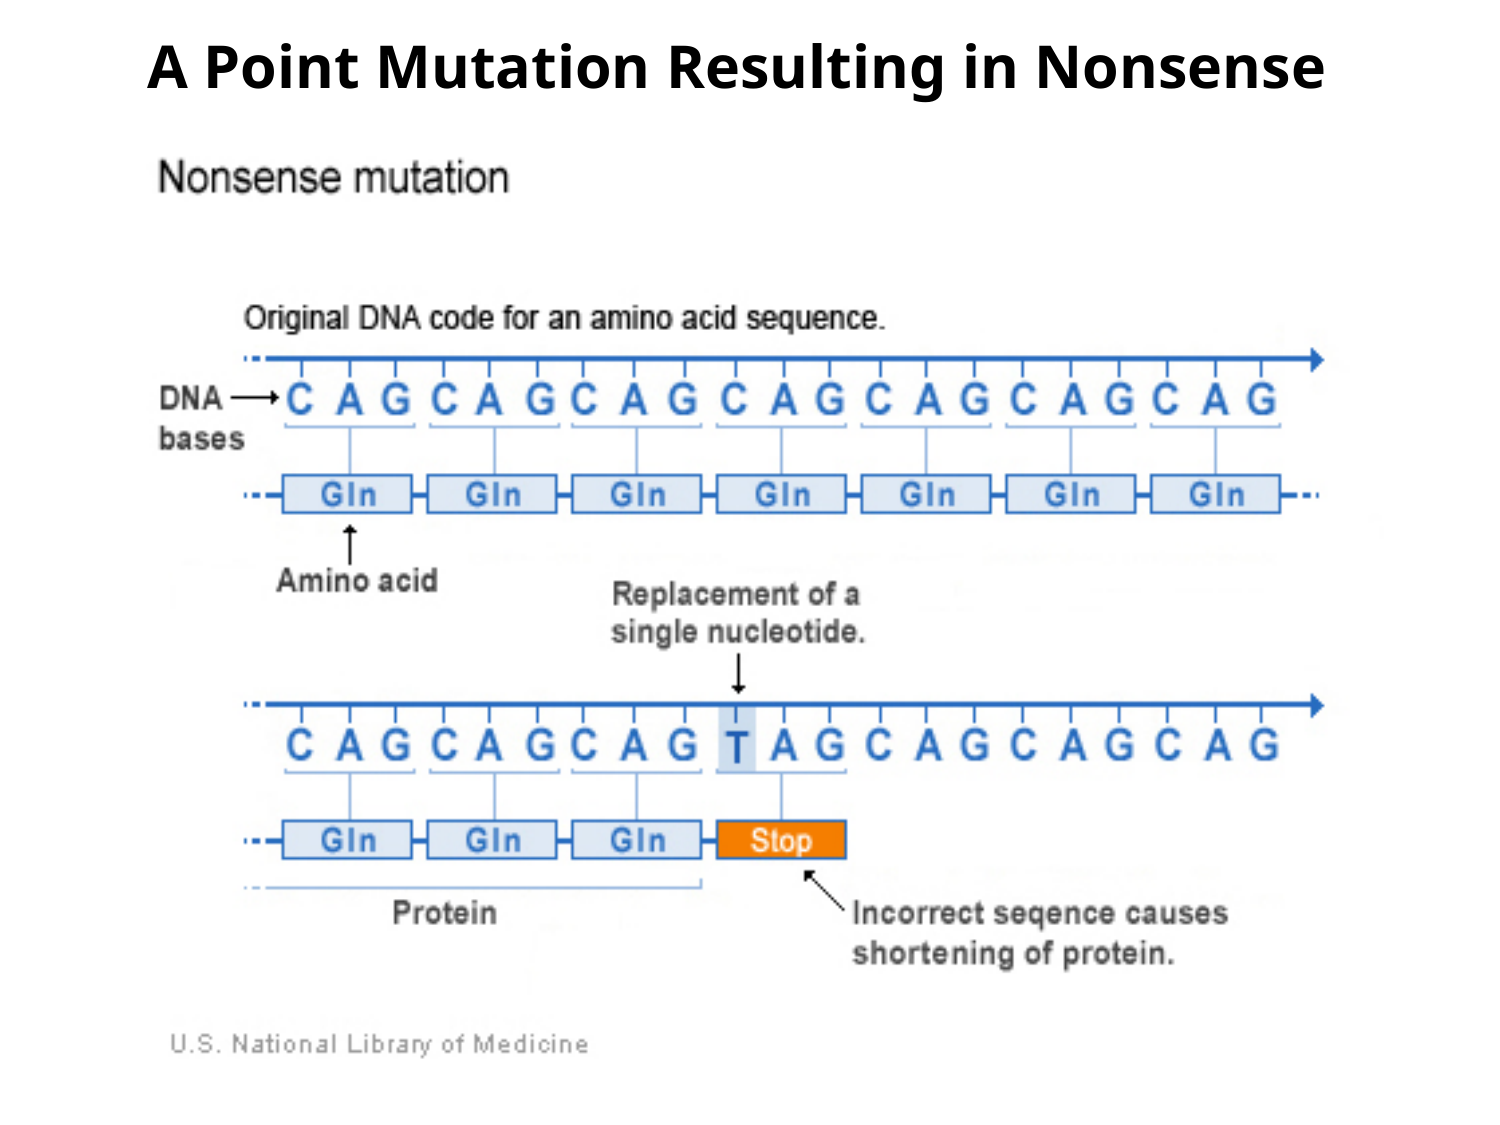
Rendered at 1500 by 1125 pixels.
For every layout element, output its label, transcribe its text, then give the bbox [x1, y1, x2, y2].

title A Point Mutation Resulting in Nonsense [0, 0, 1476, 131]
picture [127, 137, 1401, 1076]
